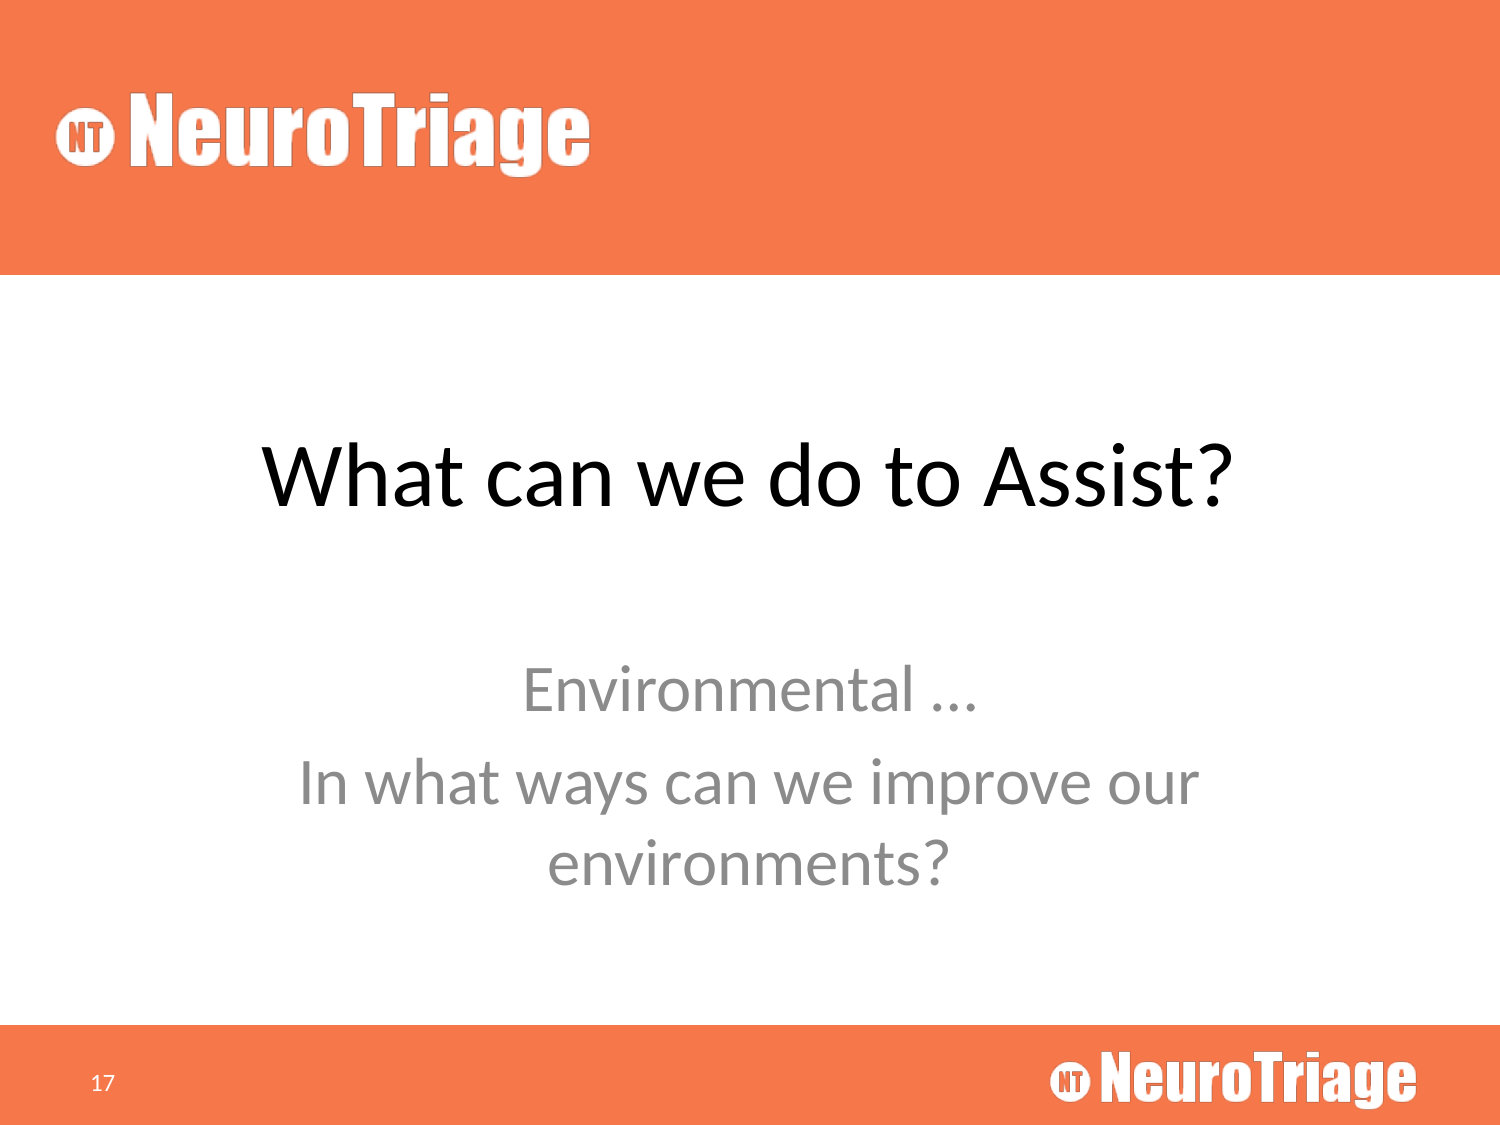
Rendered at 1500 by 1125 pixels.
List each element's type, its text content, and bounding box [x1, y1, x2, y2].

picture [37, 62, 603, 200]
slide_number 17 [75, 1051, 425, 1112]
picture [1037, 1030, 1425, 1125]
subtitle Environmental … In what ways can we improve our environments? [225, 637, 1275, 925]
title What can we do to Assist? [112, 349, 1388, 591]
